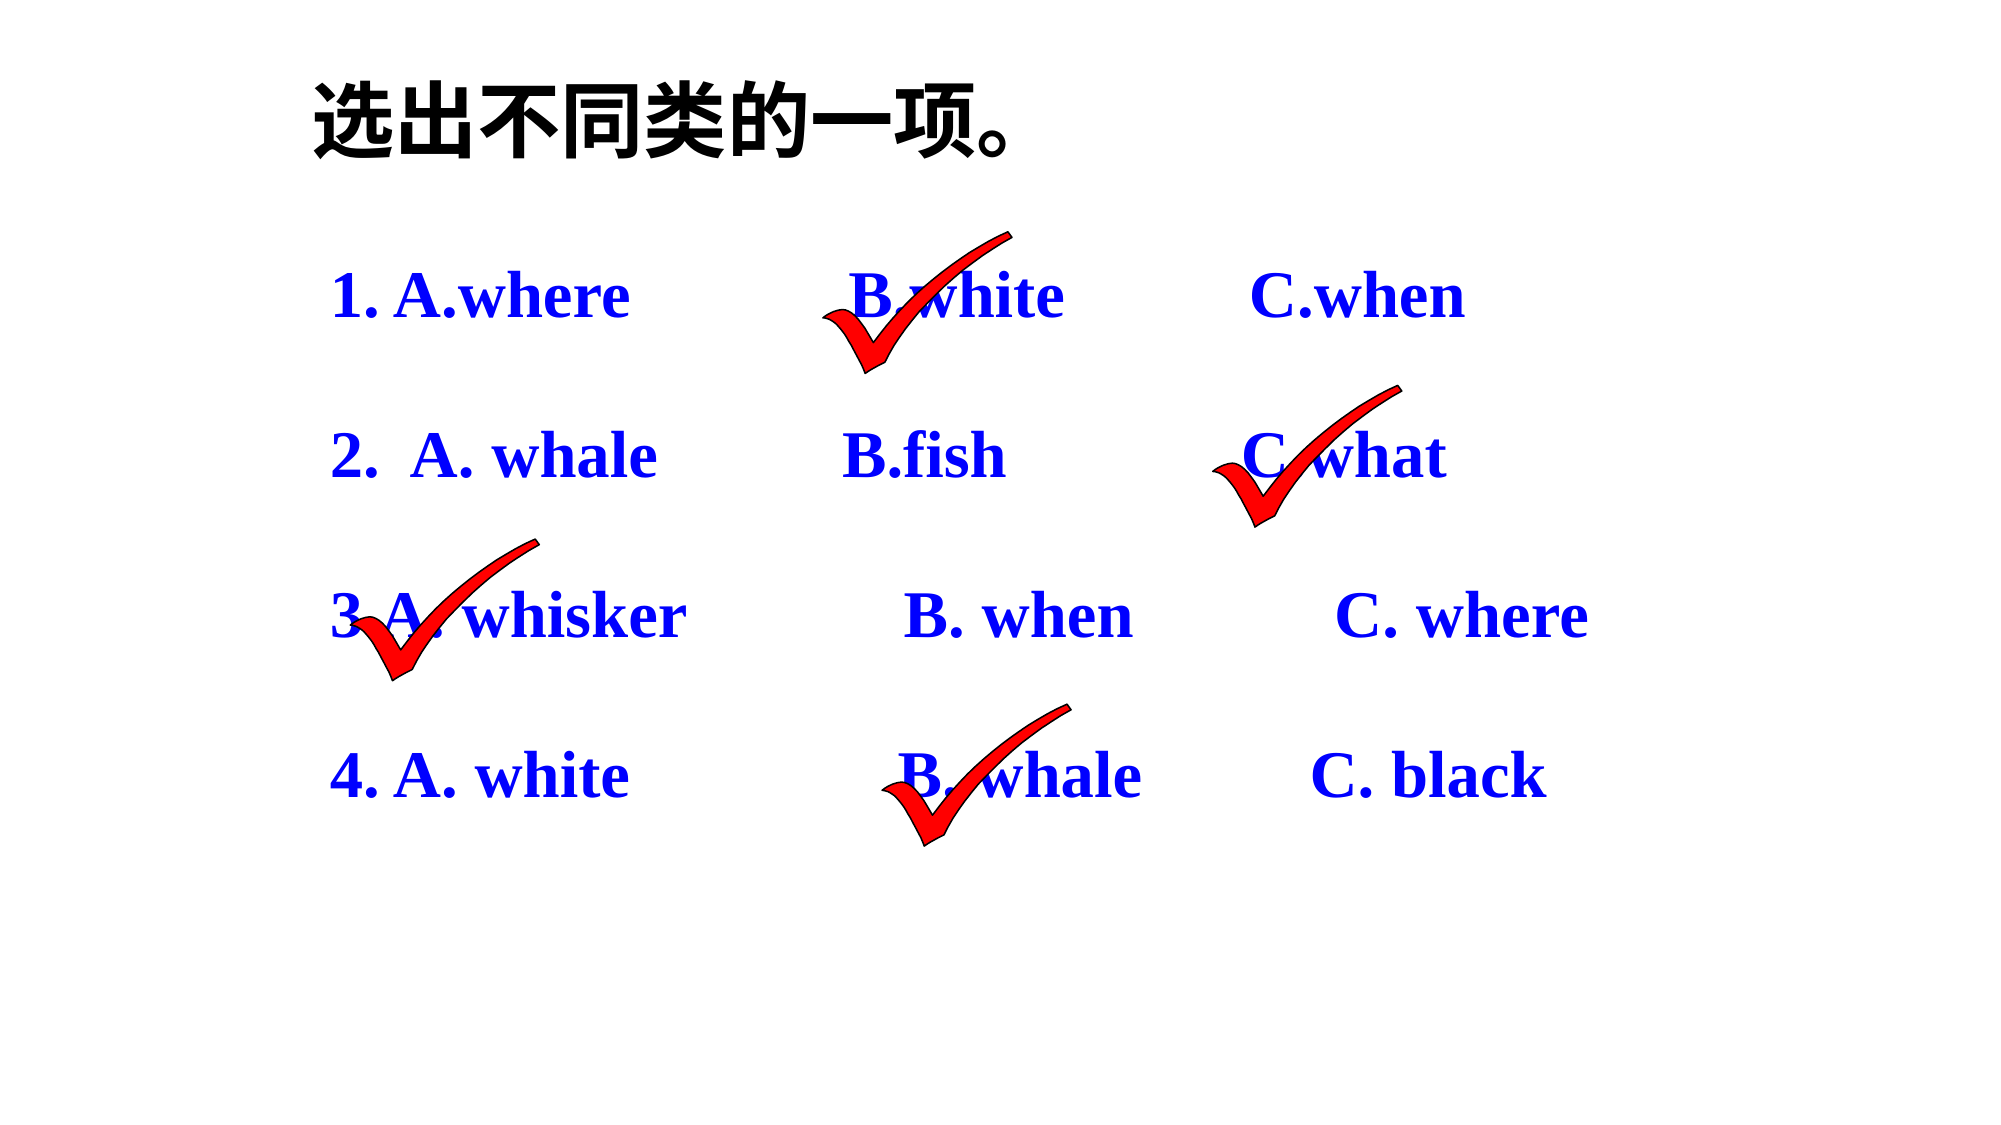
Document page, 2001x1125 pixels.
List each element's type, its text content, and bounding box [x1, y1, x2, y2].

text_box [350, 539, 540, 681]
text_box 1. A.where B.white C.when 2. A. whale B.fish C.what 3.A. whisker B. when C. where 4. A. white B. whale C. black [315, 243, 1721, 944]
text_box 选出不同类的一项。 [296, 60, 1343, 176]
text_box [882, 704, 1072, 847]
text_box [822, 231, 1012, 374]
text_box [1212, 385, 1402, 528]
